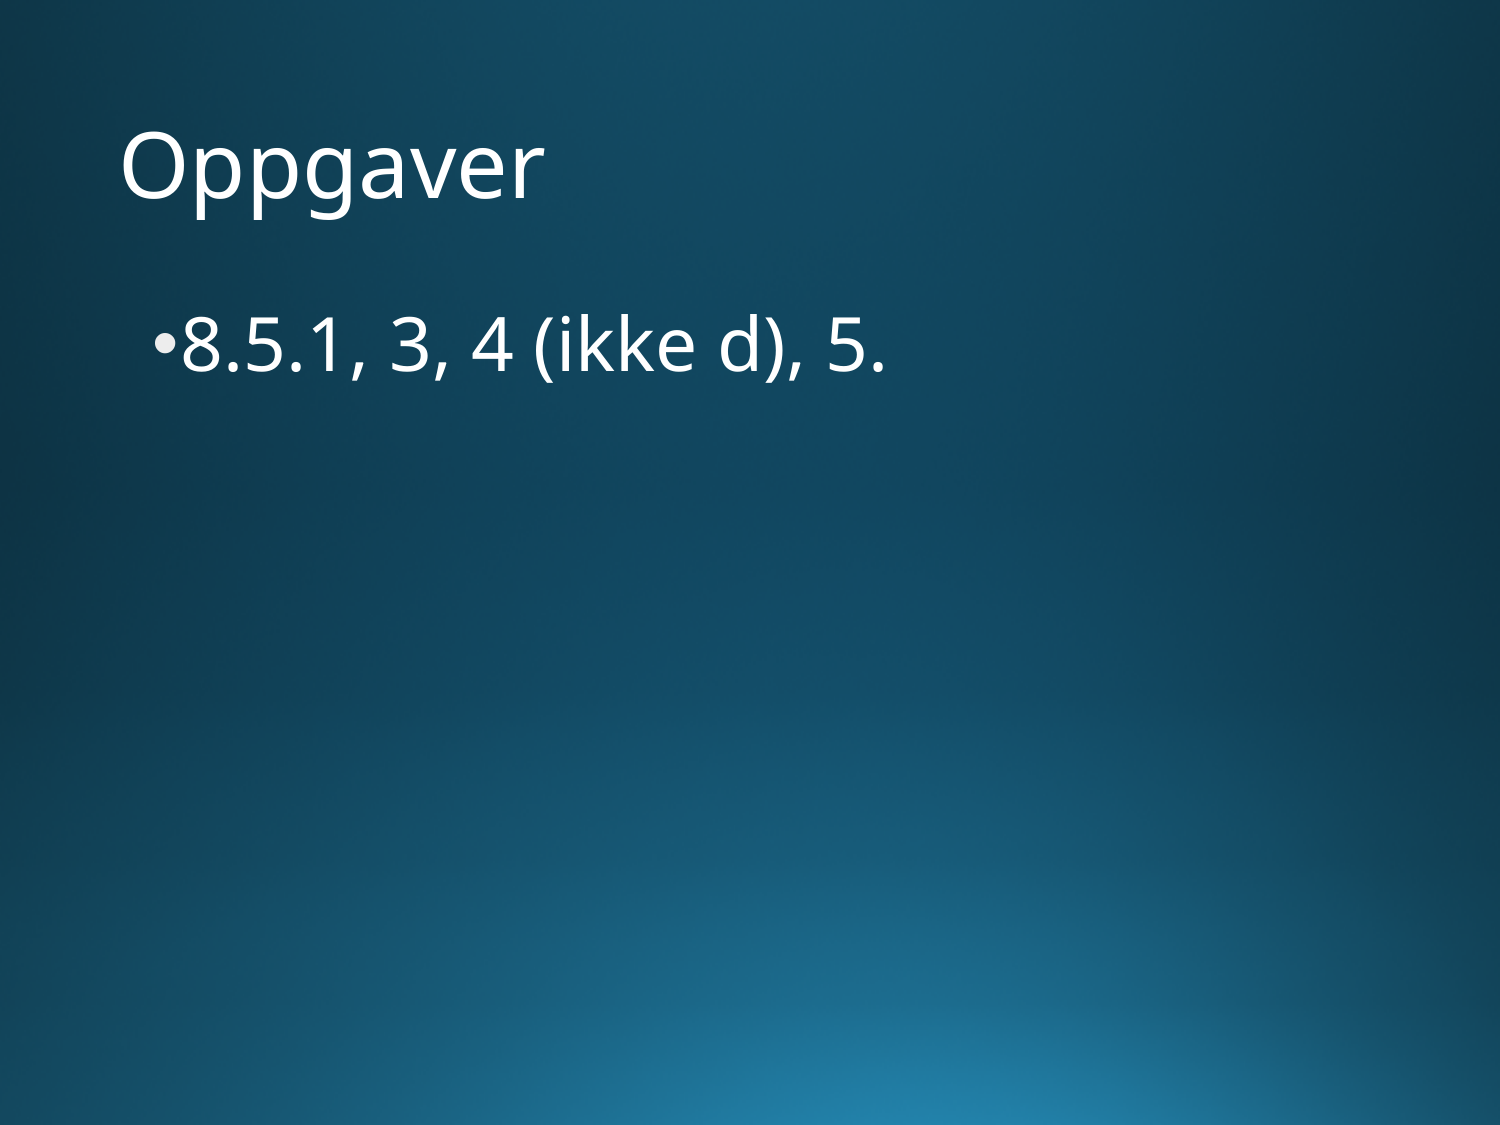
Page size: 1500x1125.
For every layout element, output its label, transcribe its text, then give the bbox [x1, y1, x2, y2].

list 8.5.1, 3, 4 (ikke d), 5. [137, 299, 1397, 1014]
picture [0, 0, 1500, 1125]
title Oppgaver [103, 59, 1397, 278]
